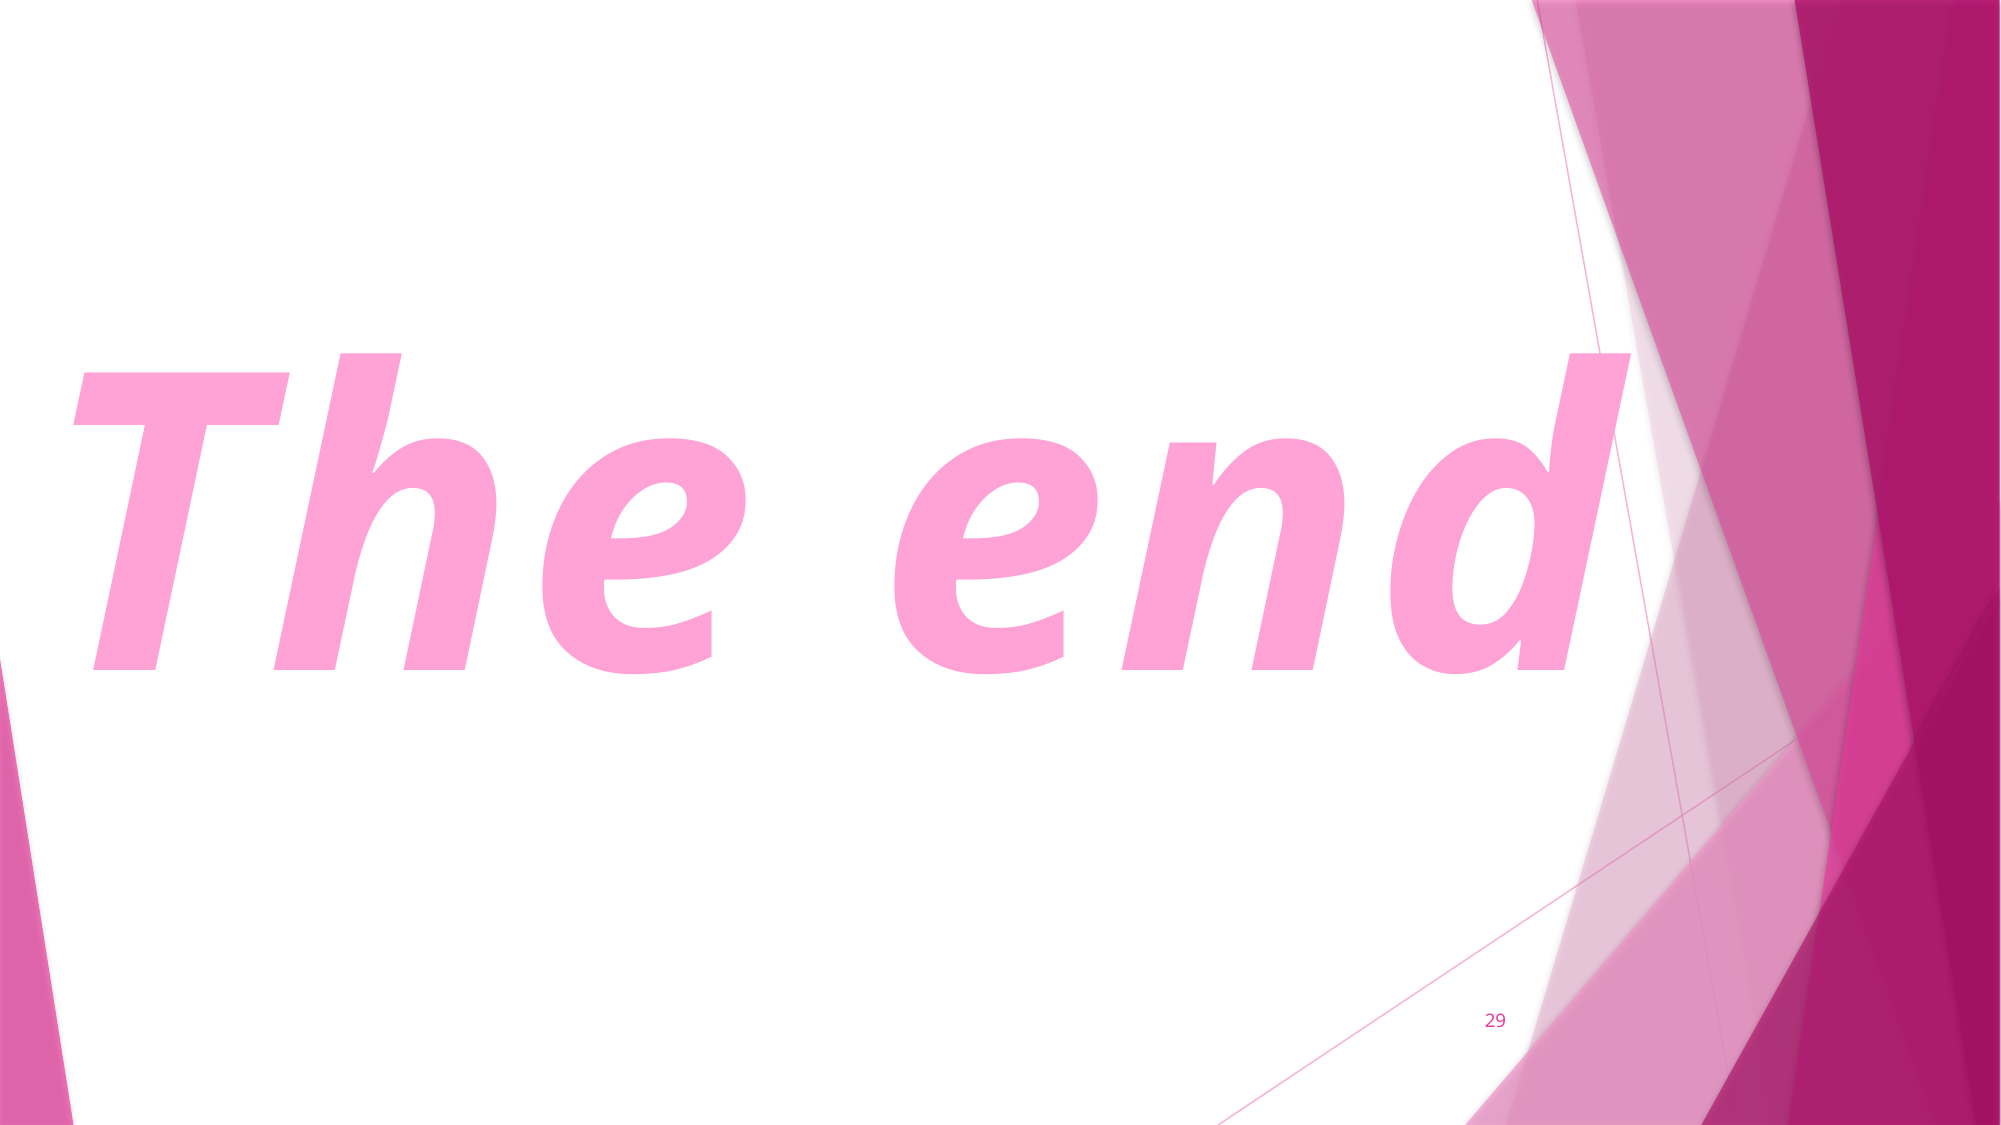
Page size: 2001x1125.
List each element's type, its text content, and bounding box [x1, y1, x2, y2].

slide_number 29 [1409, 991, 1522, 1051]
text_box The end [24, 246, 1702, 806]
